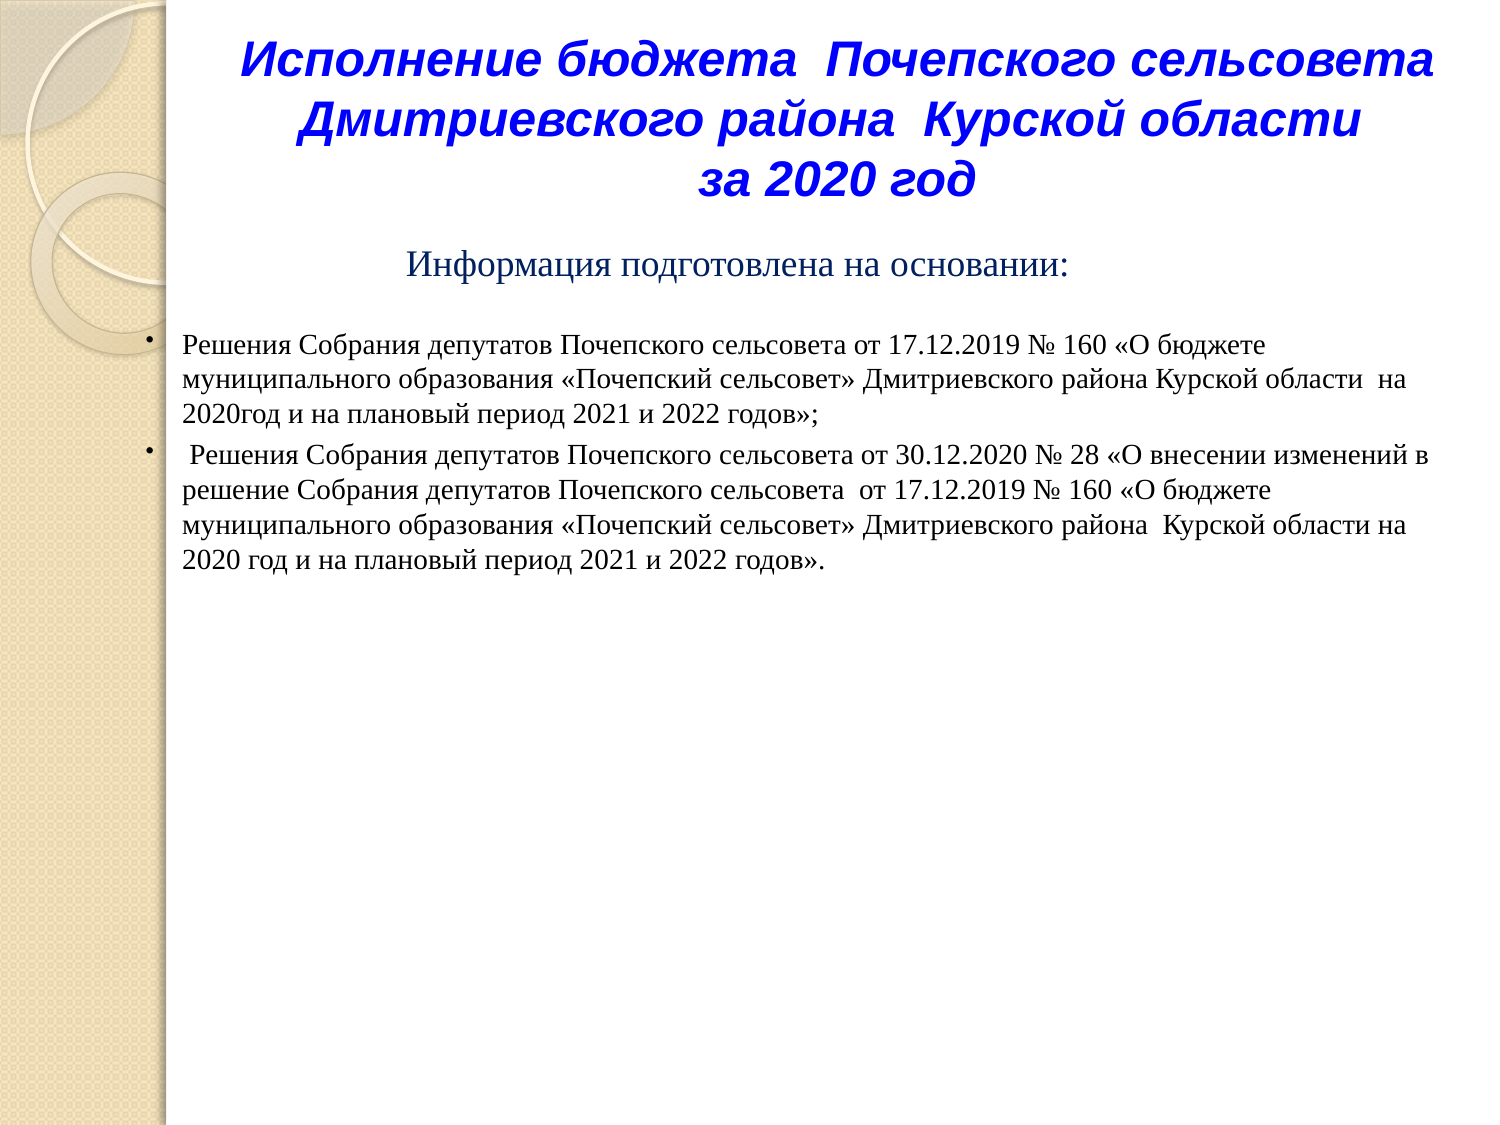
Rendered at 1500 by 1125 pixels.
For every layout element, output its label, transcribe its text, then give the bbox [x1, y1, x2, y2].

text_box Информация подготовлена на основании: Решения Собрания депутатов Почепского сельсовета от 17.12.2019 № 160 «О бюджете муниципального образования «Почепский сельсовет» Дмитриевского района Курской области на 2020год и на плановый период 2021 и 2022 годов»; Решения Собрания депутатов Почепского сельсовета от 30.12.2020 № 28 «О внесении изменений в решение Собрания депутатов Почепского сельсовета от 17.12.2019 № 160 «О бюджете муниципального образования «Почепский сельсовет» Дмитриевского района Курской области на 2020 год и на плановый период 2021 и 2022 годов». [17, 231, 1459, 938]
text_box Исполнение бюджета Почепского сельсовета Дмитриевского района Курской области за 2020 год [175, 18, 1500, 214]
